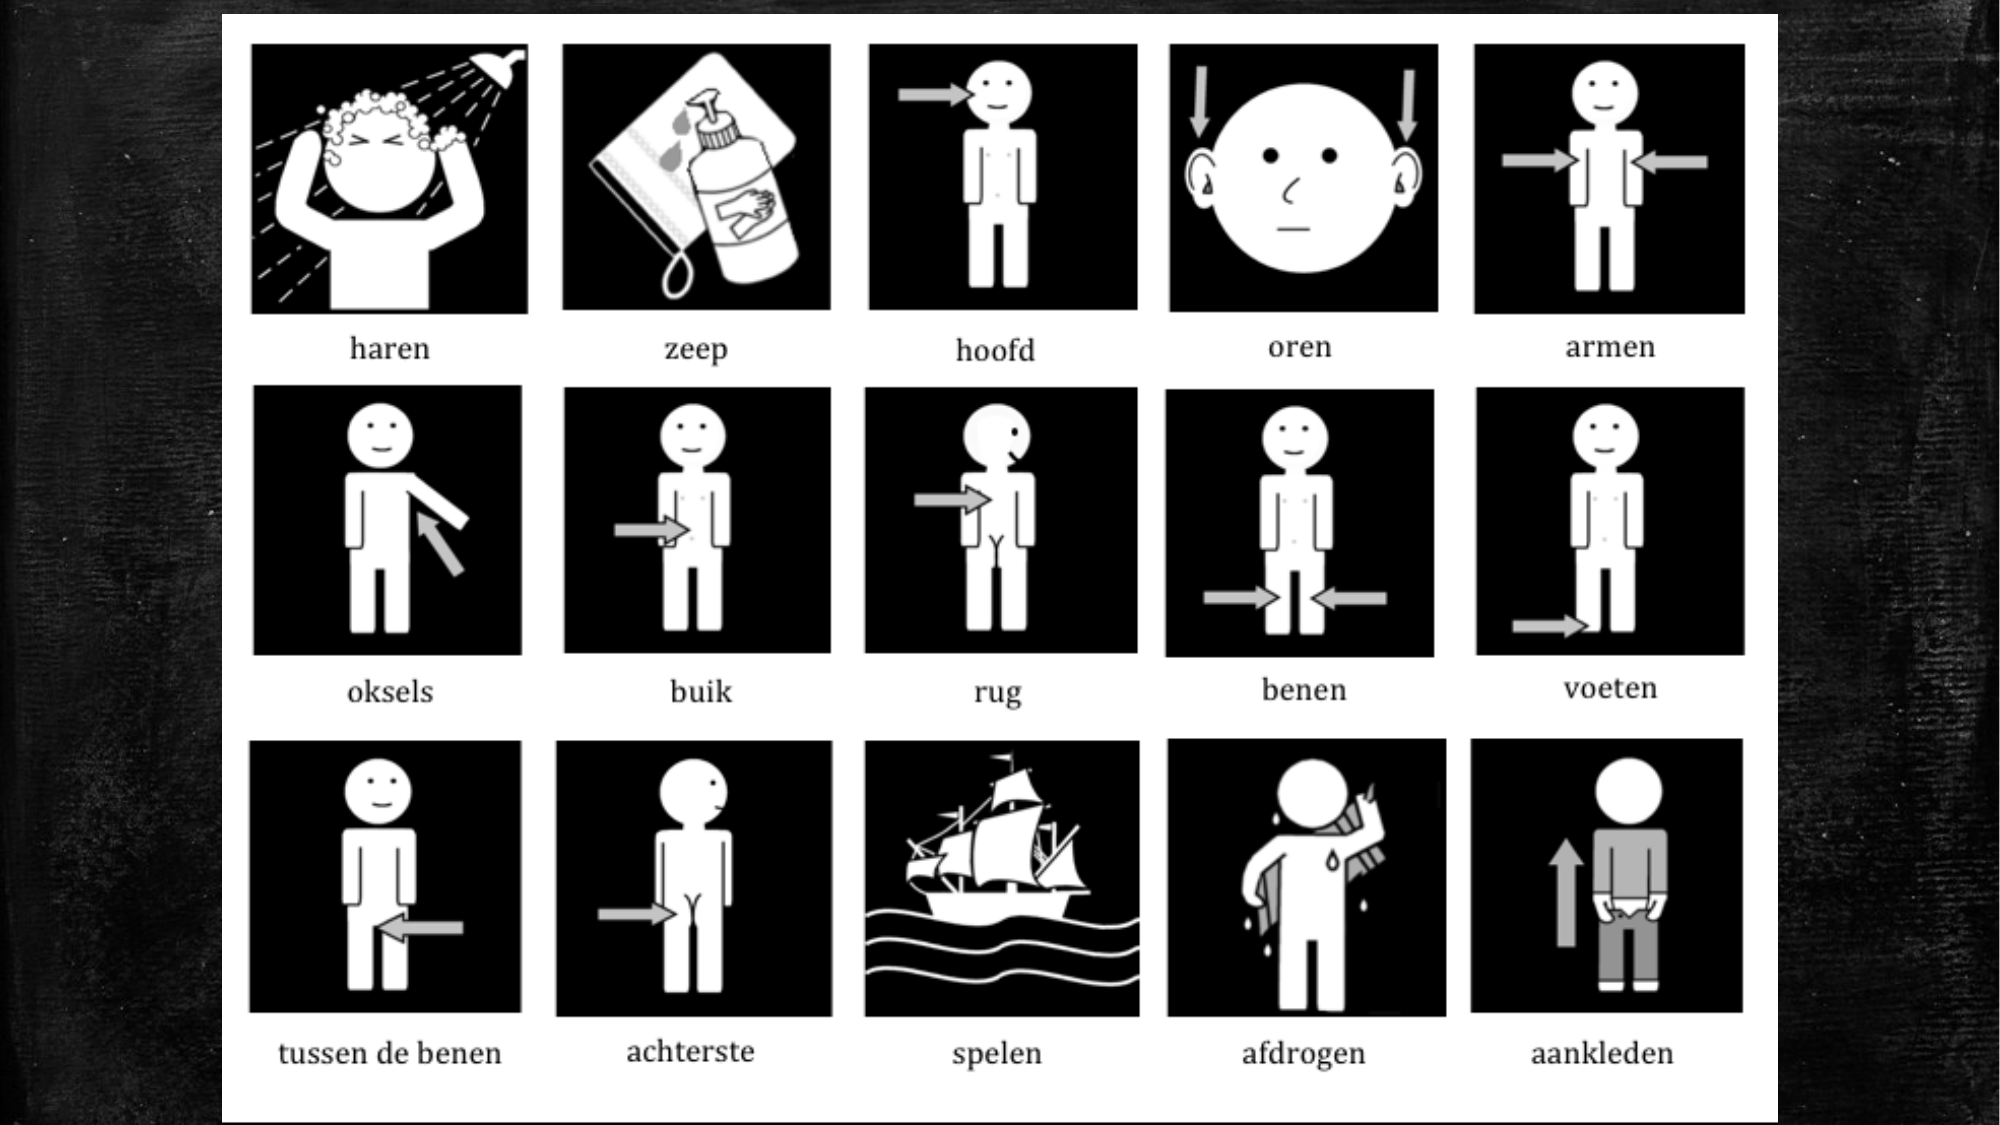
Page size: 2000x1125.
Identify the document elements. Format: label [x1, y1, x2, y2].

picture [222, 14, 1778, 1125]
